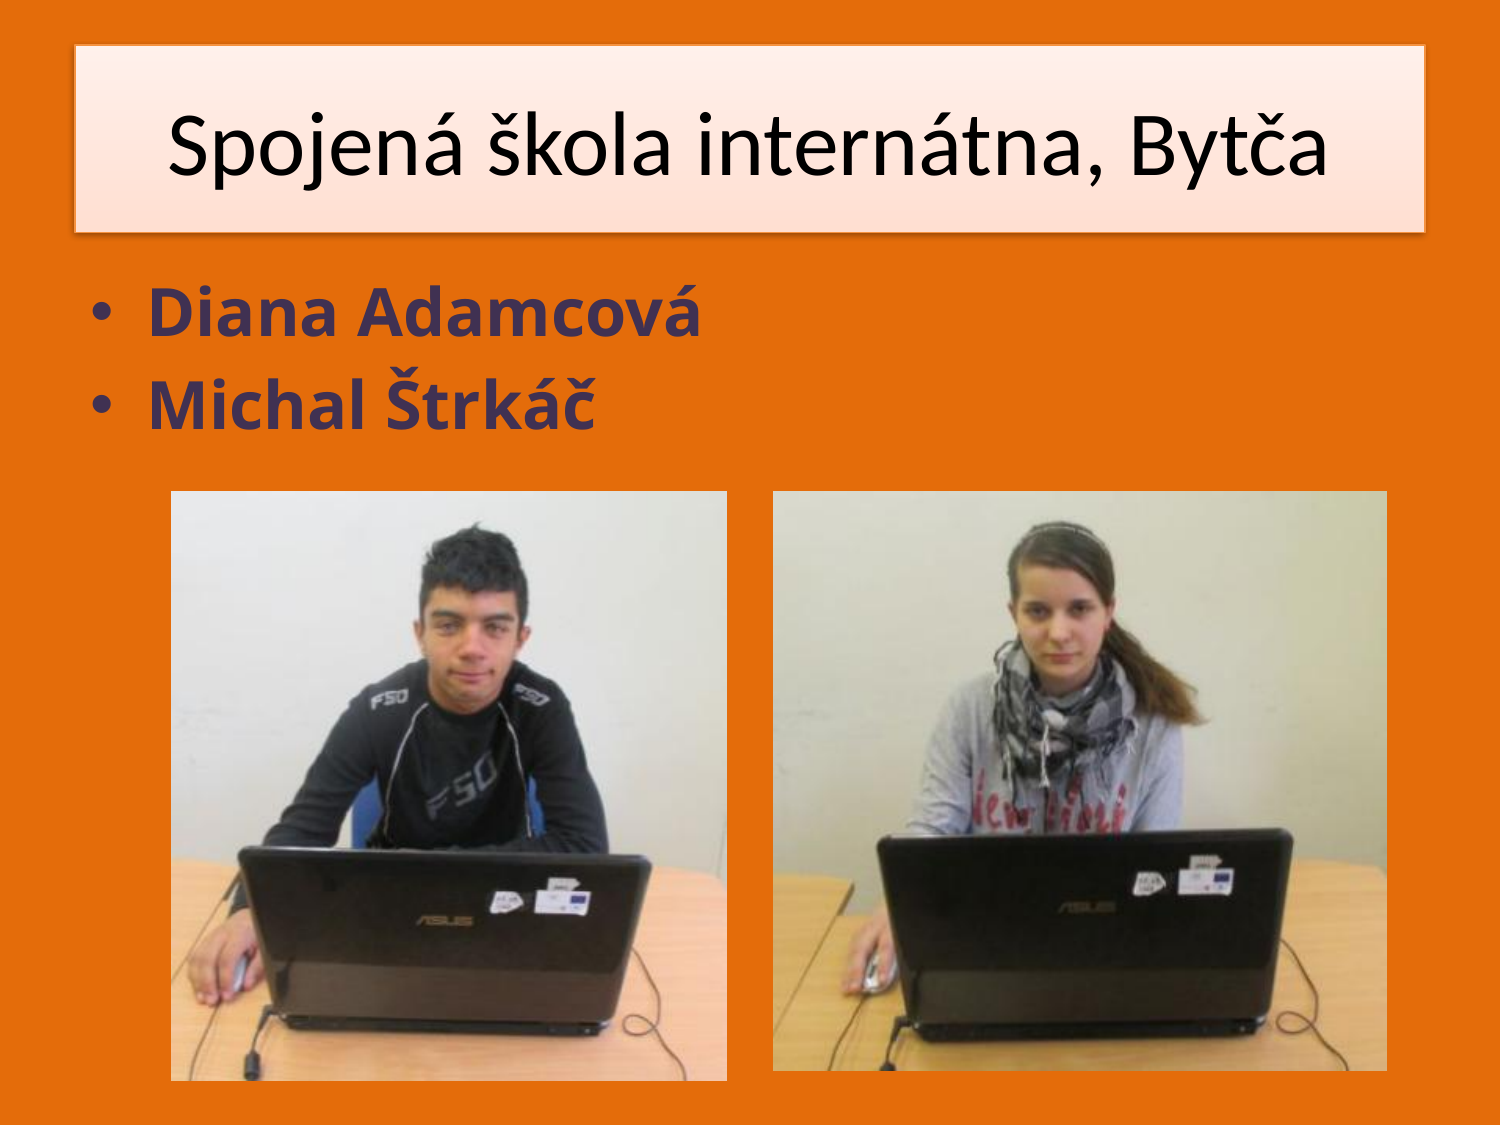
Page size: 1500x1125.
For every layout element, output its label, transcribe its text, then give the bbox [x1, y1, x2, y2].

picture [170, 491, 727, 1081]
title Spojená škola internátna, Bytča [74, 44, 1426, 233]
picture [773, 491, 1388, 1071]
list Diana Adamcová Michal Štrkáč [75, 262, 1425, 1005]
